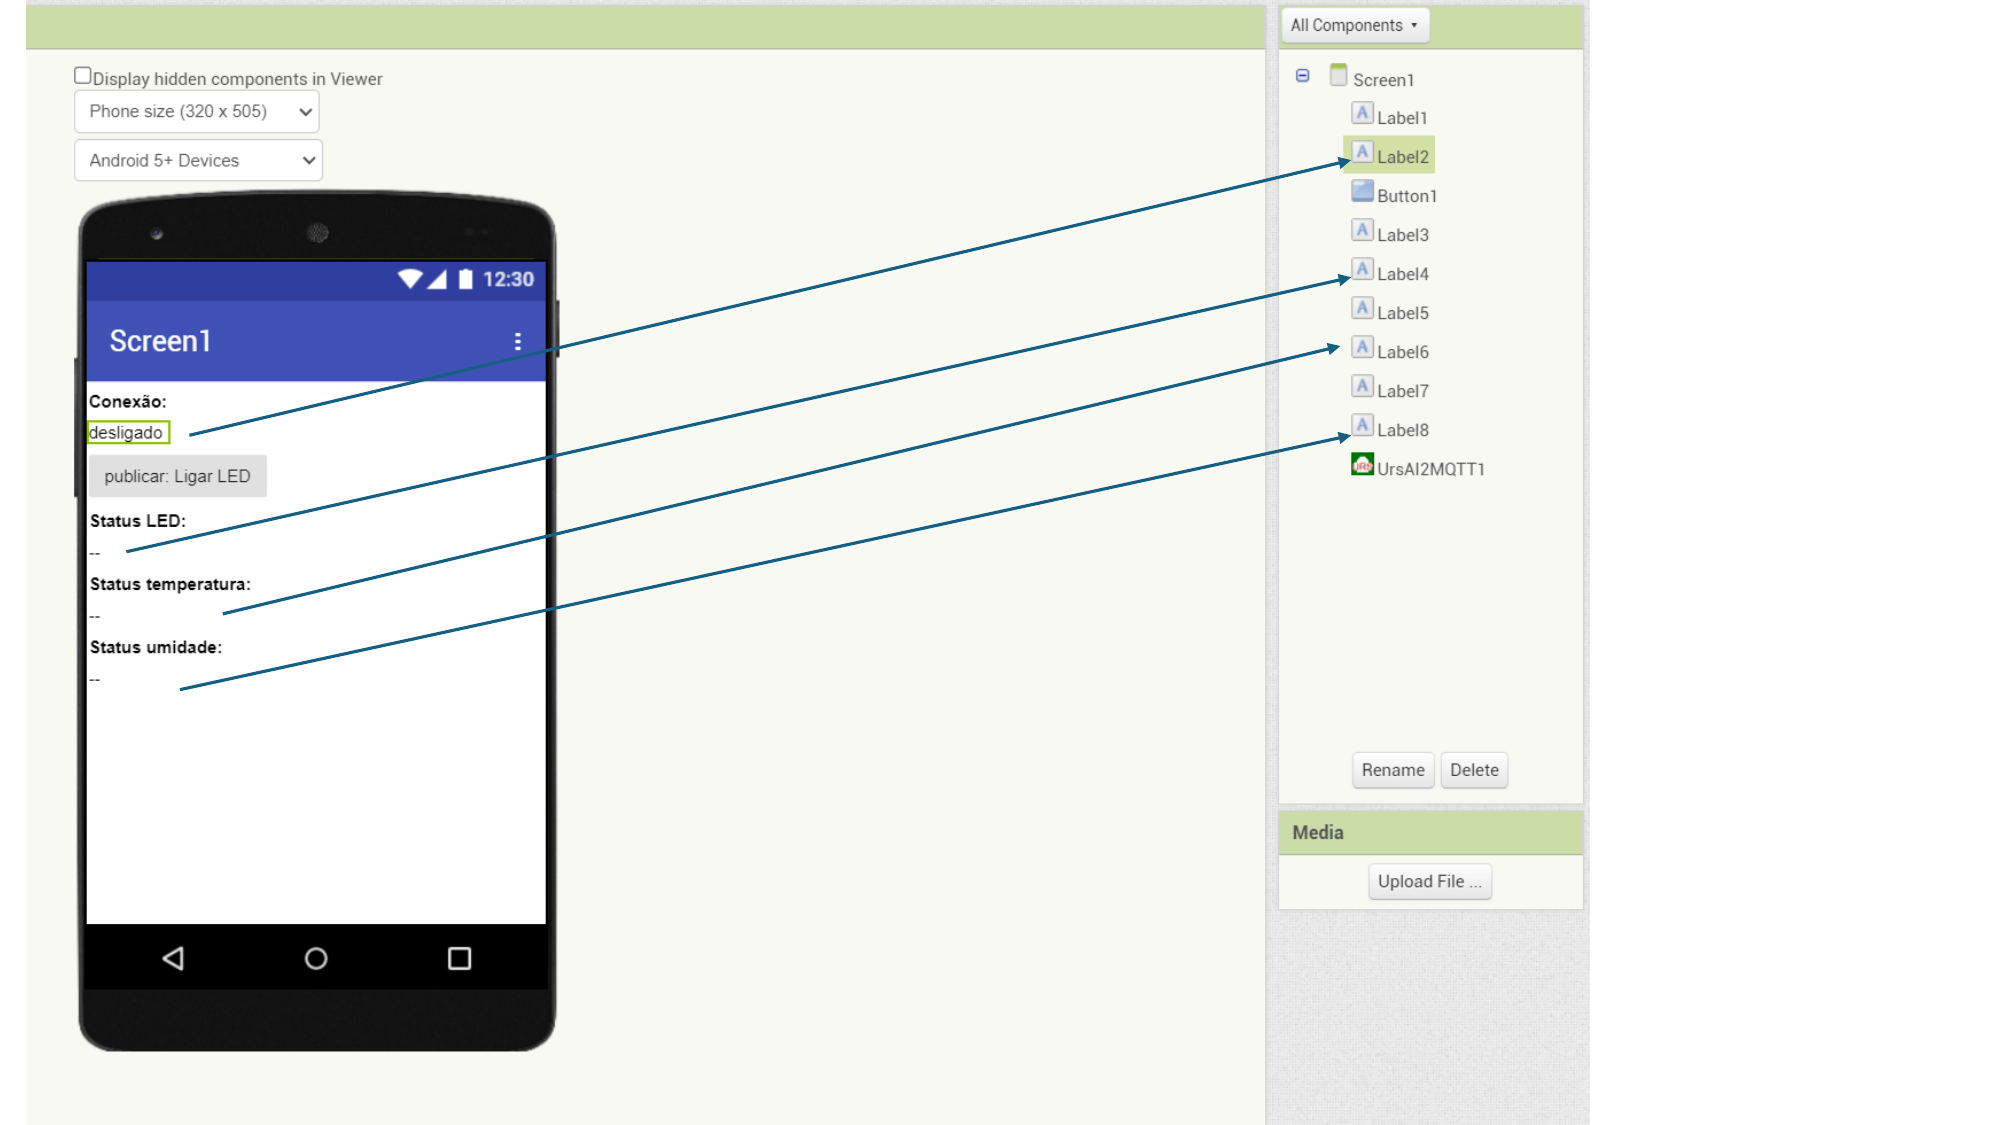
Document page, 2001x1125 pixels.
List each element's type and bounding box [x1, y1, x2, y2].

text_box [222, 345, 1341, 434]
text_box [188, 159, 1352, 276]
text_box [125, 276, 1352, 553]
picture [26, 0, 1591, 1125]
text_box [179, 434, 1352, 691]
